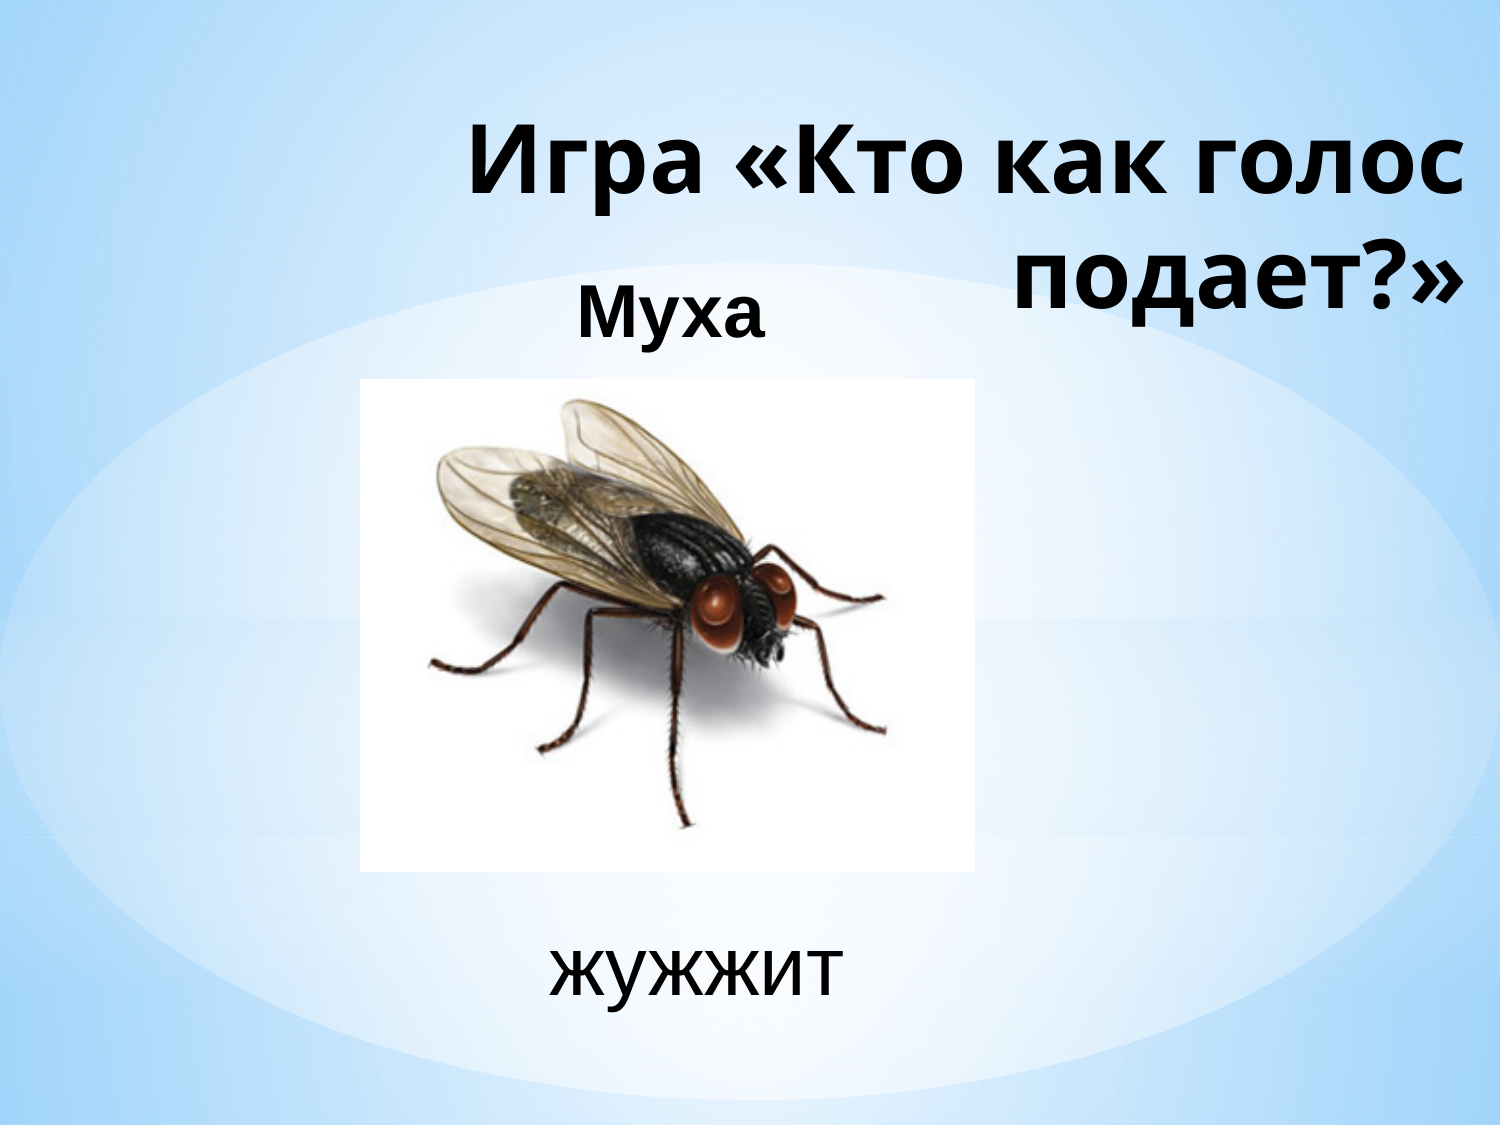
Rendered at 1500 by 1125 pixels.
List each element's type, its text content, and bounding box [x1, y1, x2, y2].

list [123, 380, 1188, 956]
picture [359, 379, 975, 872]
title Игра «Кто как голос подает?» [41, 90, 1483, 313]
text_box Муха [554, 255, 781, 361]
text_box жужжит [527, 905, 860, 1020]
